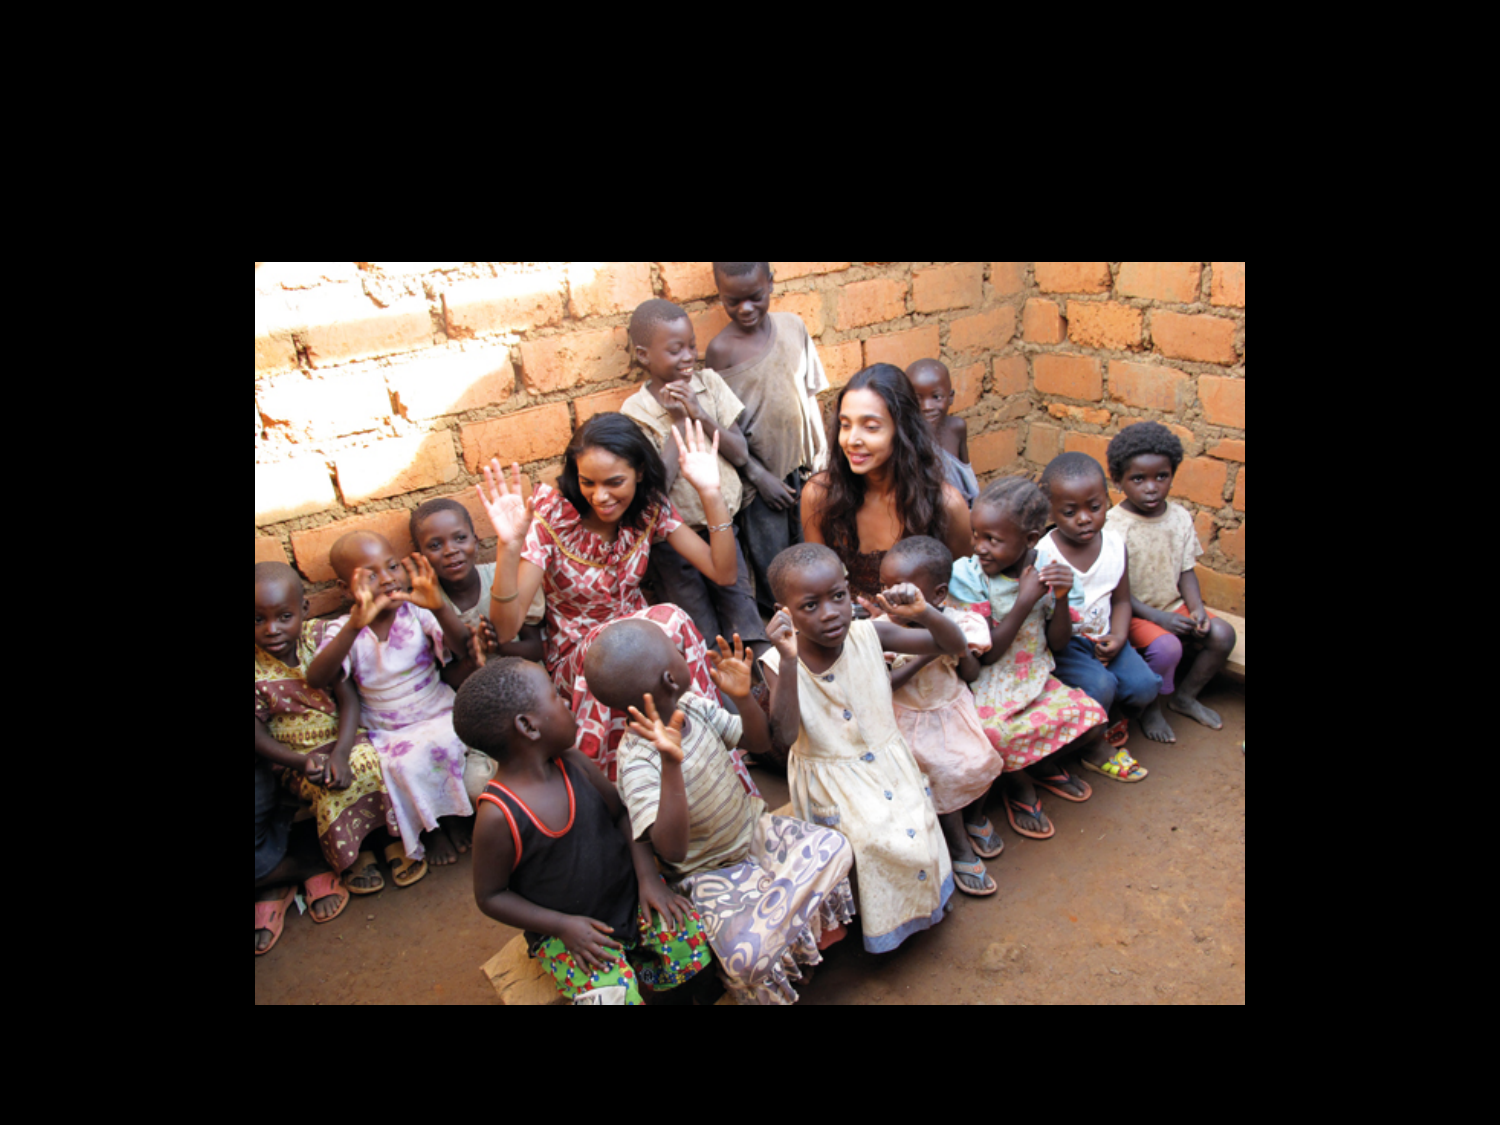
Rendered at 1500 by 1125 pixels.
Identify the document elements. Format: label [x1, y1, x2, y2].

list [254, 262, 1246, 1006]
